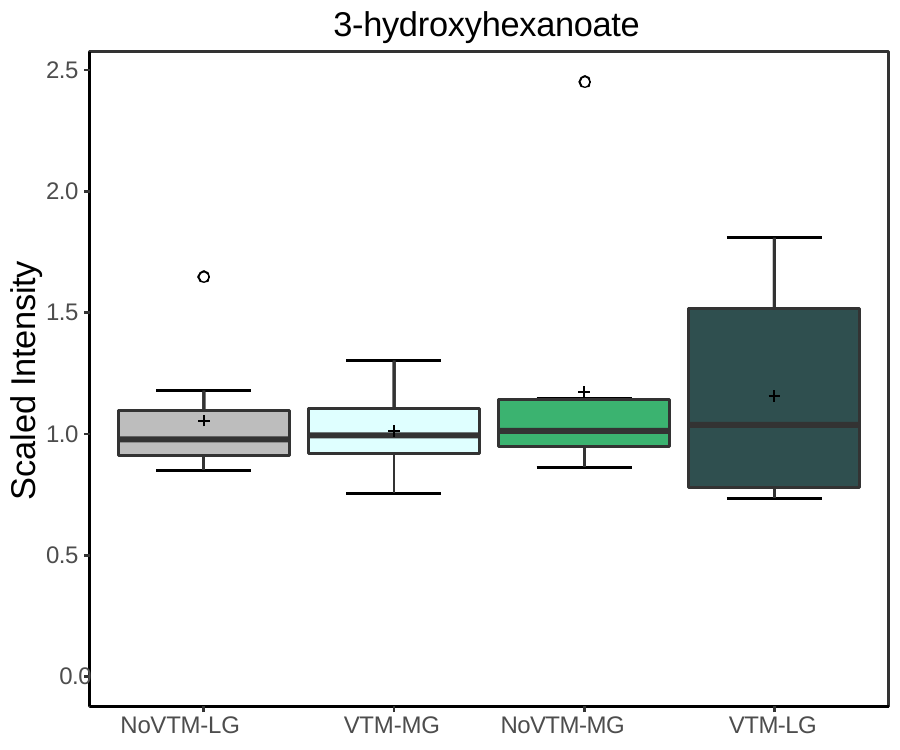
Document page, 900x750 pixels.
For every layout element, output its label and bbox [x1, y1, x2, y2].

text_box [83, 50, 891, 738]
text_box [1, 256, 82, 503]
text_box [331, 0, 647, 44]
footer [57, 661, 95, 750]
text_box [44, 537, 82, 569]
slide_number [118, 713, 257, 750]
text_box [44, 52, 82, 83]
text_box [44, 173, 82, 205]
